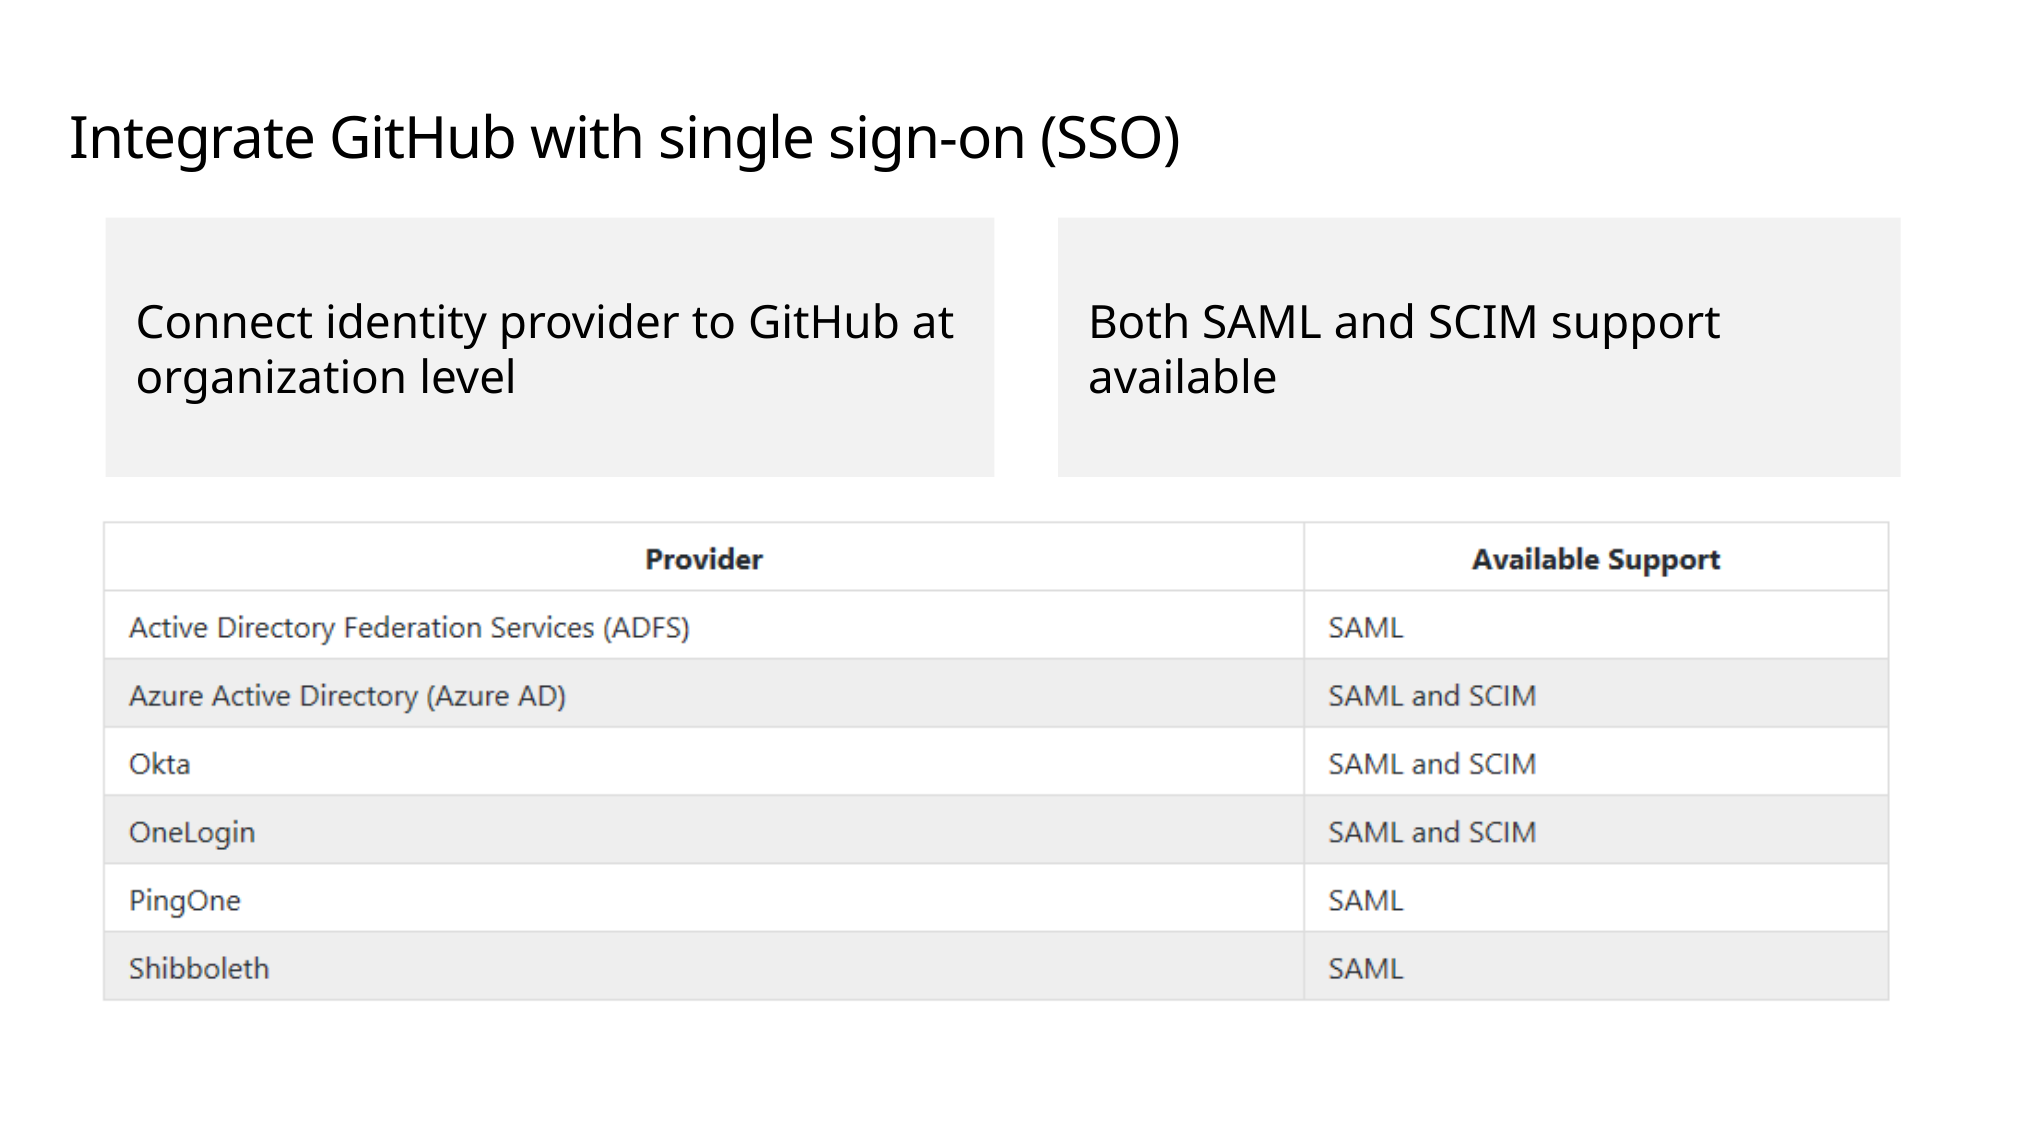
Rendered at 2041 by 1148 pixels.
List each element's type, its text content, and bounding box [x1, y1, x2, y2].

text_box Both SAML and SCIM support available [1058, 217, 1901, 477]
title Integrate GitHub with single sign-on (SSO) [70, 103, 1969, 172]
picture [85, 506, 1901, 1003]
text_box Connect identity provider to GitHub at organization level [105, 217, 995, 477]
